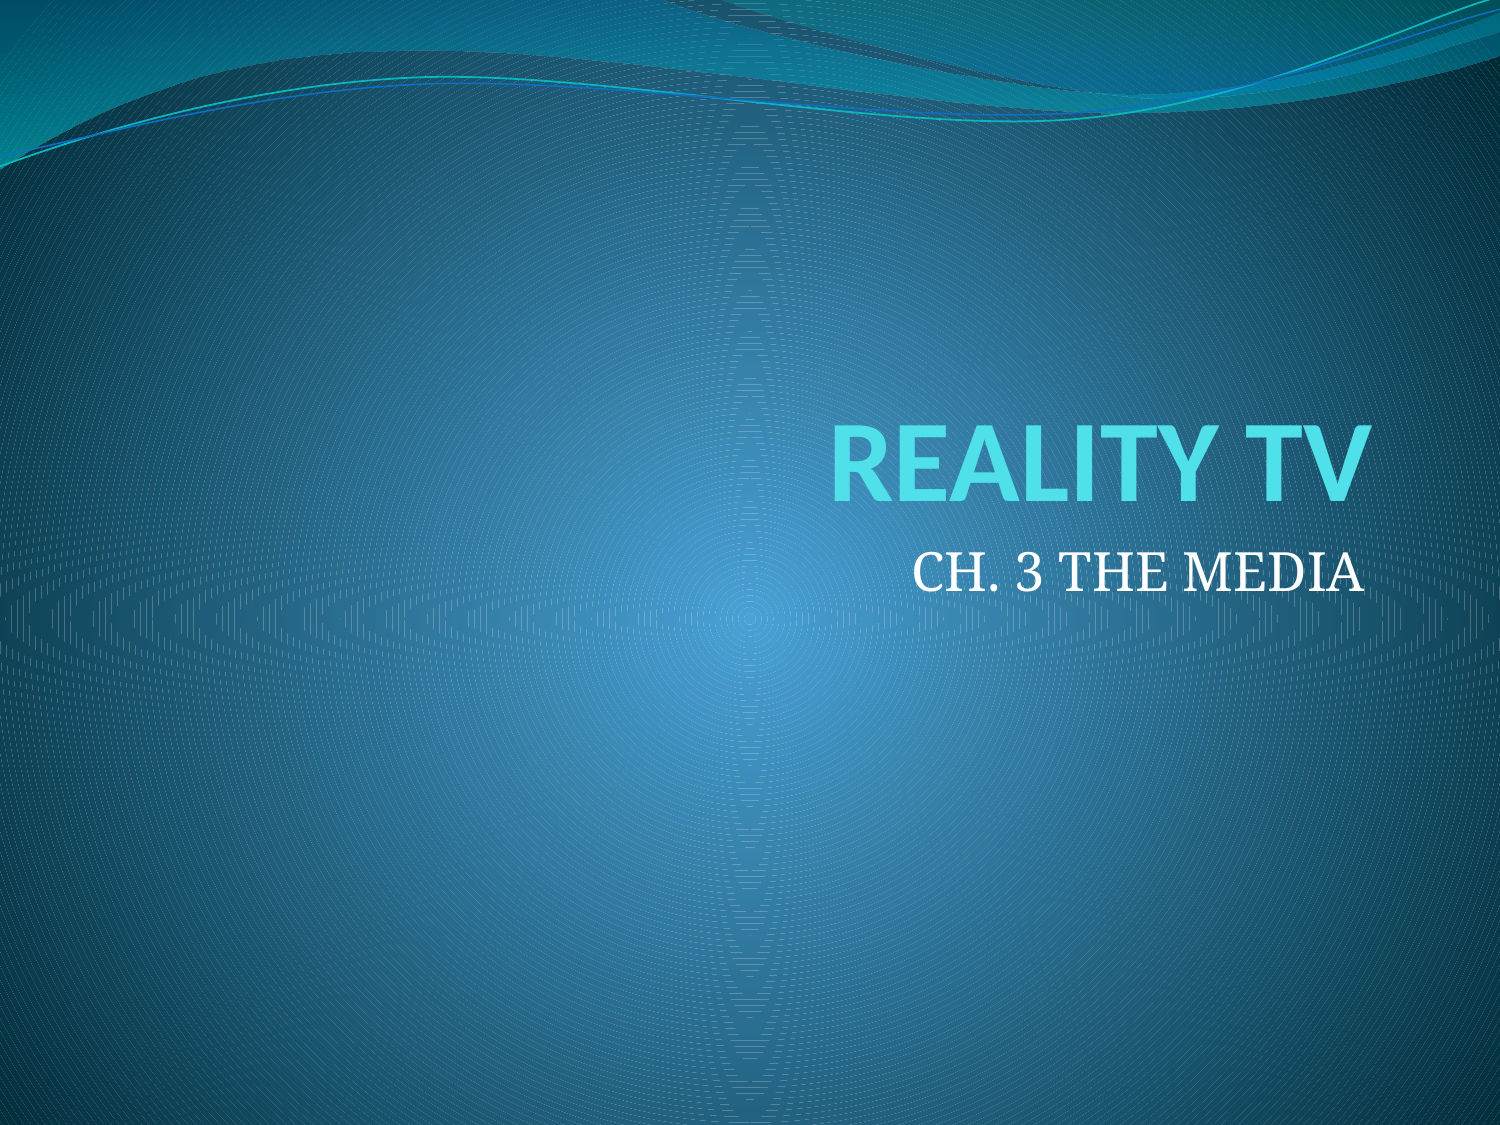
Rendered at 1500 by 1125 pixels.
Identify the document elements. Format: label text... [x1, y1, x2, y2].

title REALITY TV [87, 224, 1376, 525]
subtitle CH. 3 THE MEDIA [87, 529, 1376, 818]
